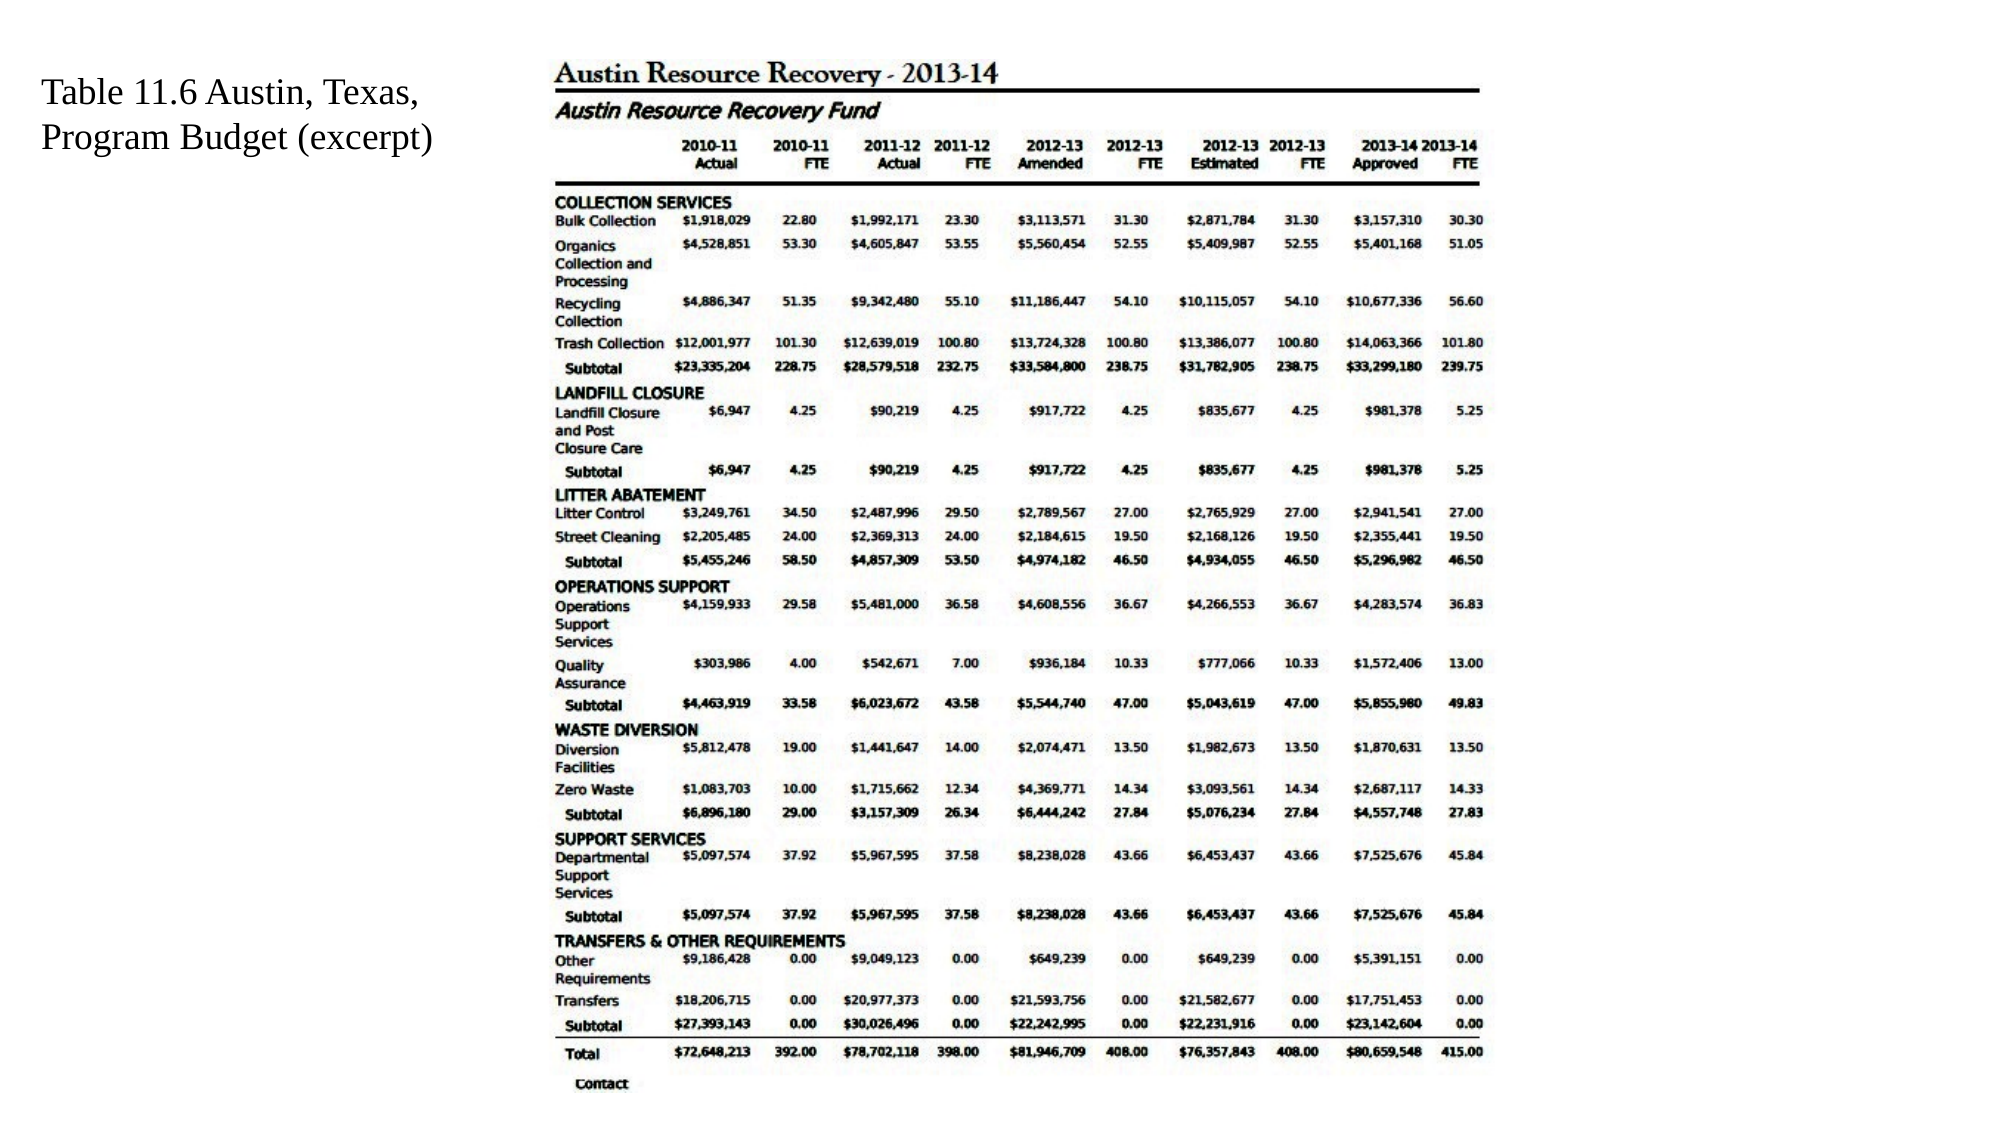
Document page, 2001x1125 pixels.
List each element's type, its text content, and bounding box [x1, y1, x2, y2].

picture [526, 59, 1502, 1093]
text_box Table 11.6 Austin, Texas, Program Budget (excerpt) [26, 59, 489, 165]
